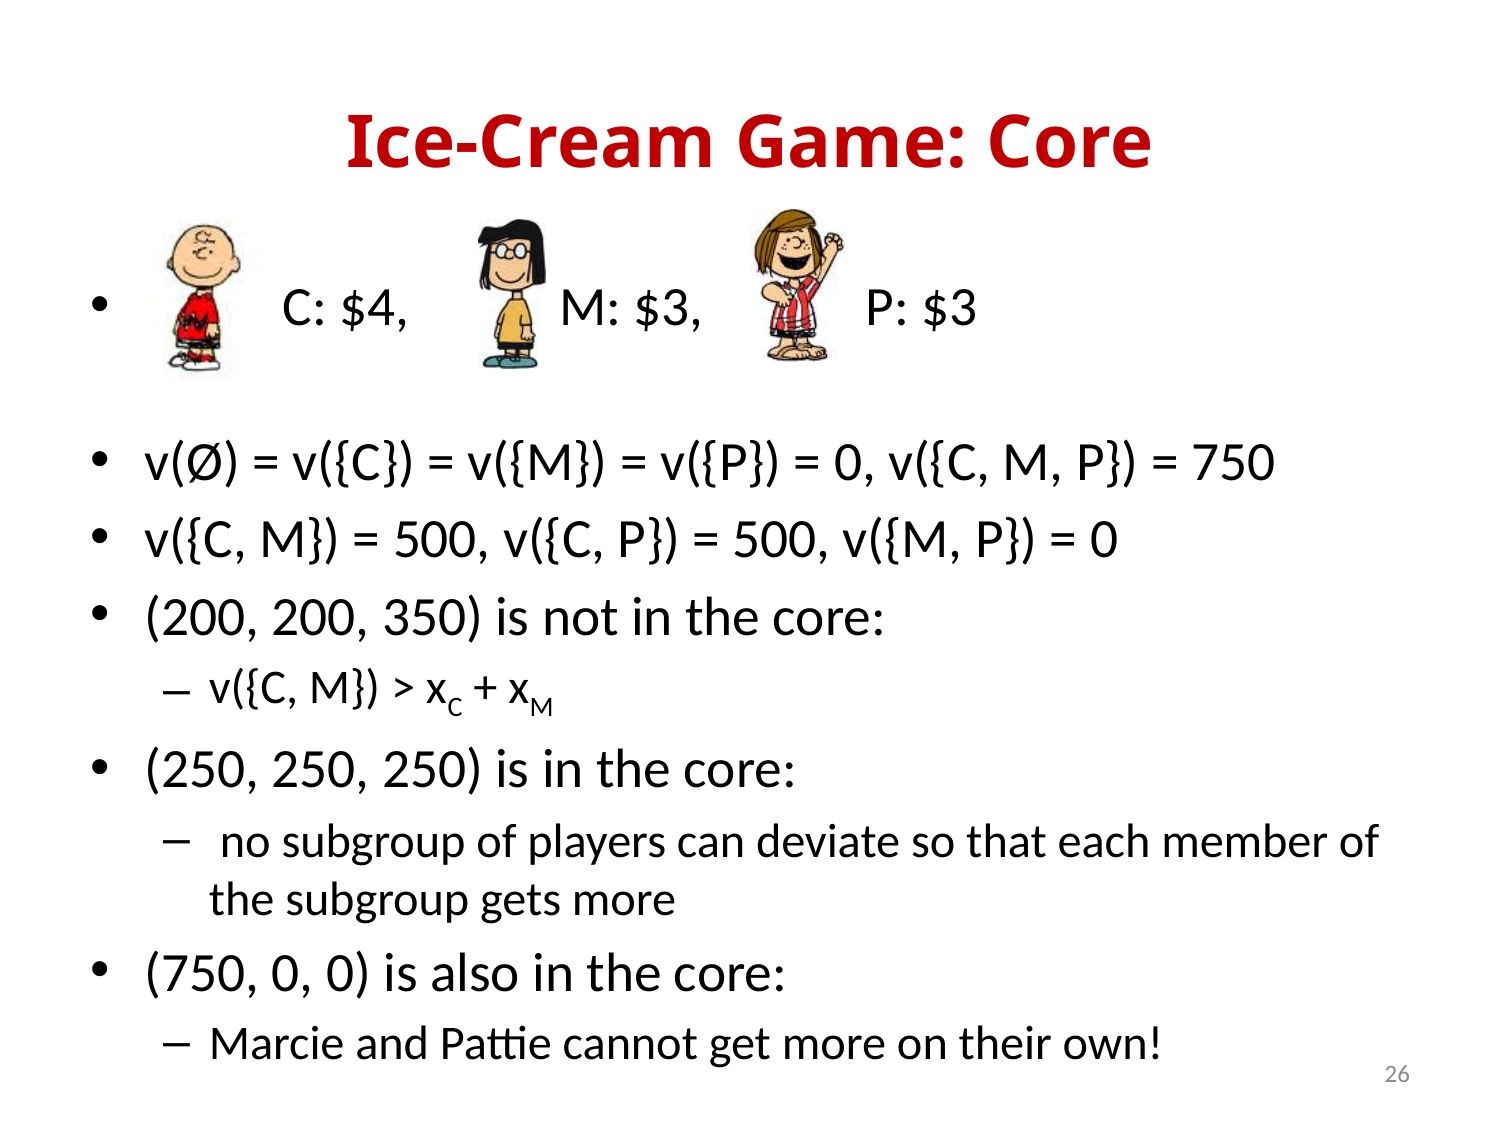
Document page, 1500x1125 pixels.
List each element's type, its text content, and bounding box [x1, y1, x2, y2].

picture [749, 207, 845, 363]
slide_number 26 [1074, 1042, 1425, 1103]
picture [123, 219, 276, 386]
list C: $4, M: $3, P: $3 v(Ø) = v({C}) = v({M}) = v({P}) = 0, v({C, M, P}) = 750 v({C, M}) = 500, v({C, P}) = 500, v({M, P}) = 0 (200, 200, 350) is not in the core: v({C, M}) > xC + xM (250, 250, 250) is in the core: no subgroup of players can deviate so that each member of the subgroup gets more (750, 0, 0) is also in the core: Marcie and Pattie cannot get more on their own! [75, 262, 1425, 1083]
picture [478, 219, 546, 369]
title Ice-Cream Game: Core [75, 45, 1425, 233]
